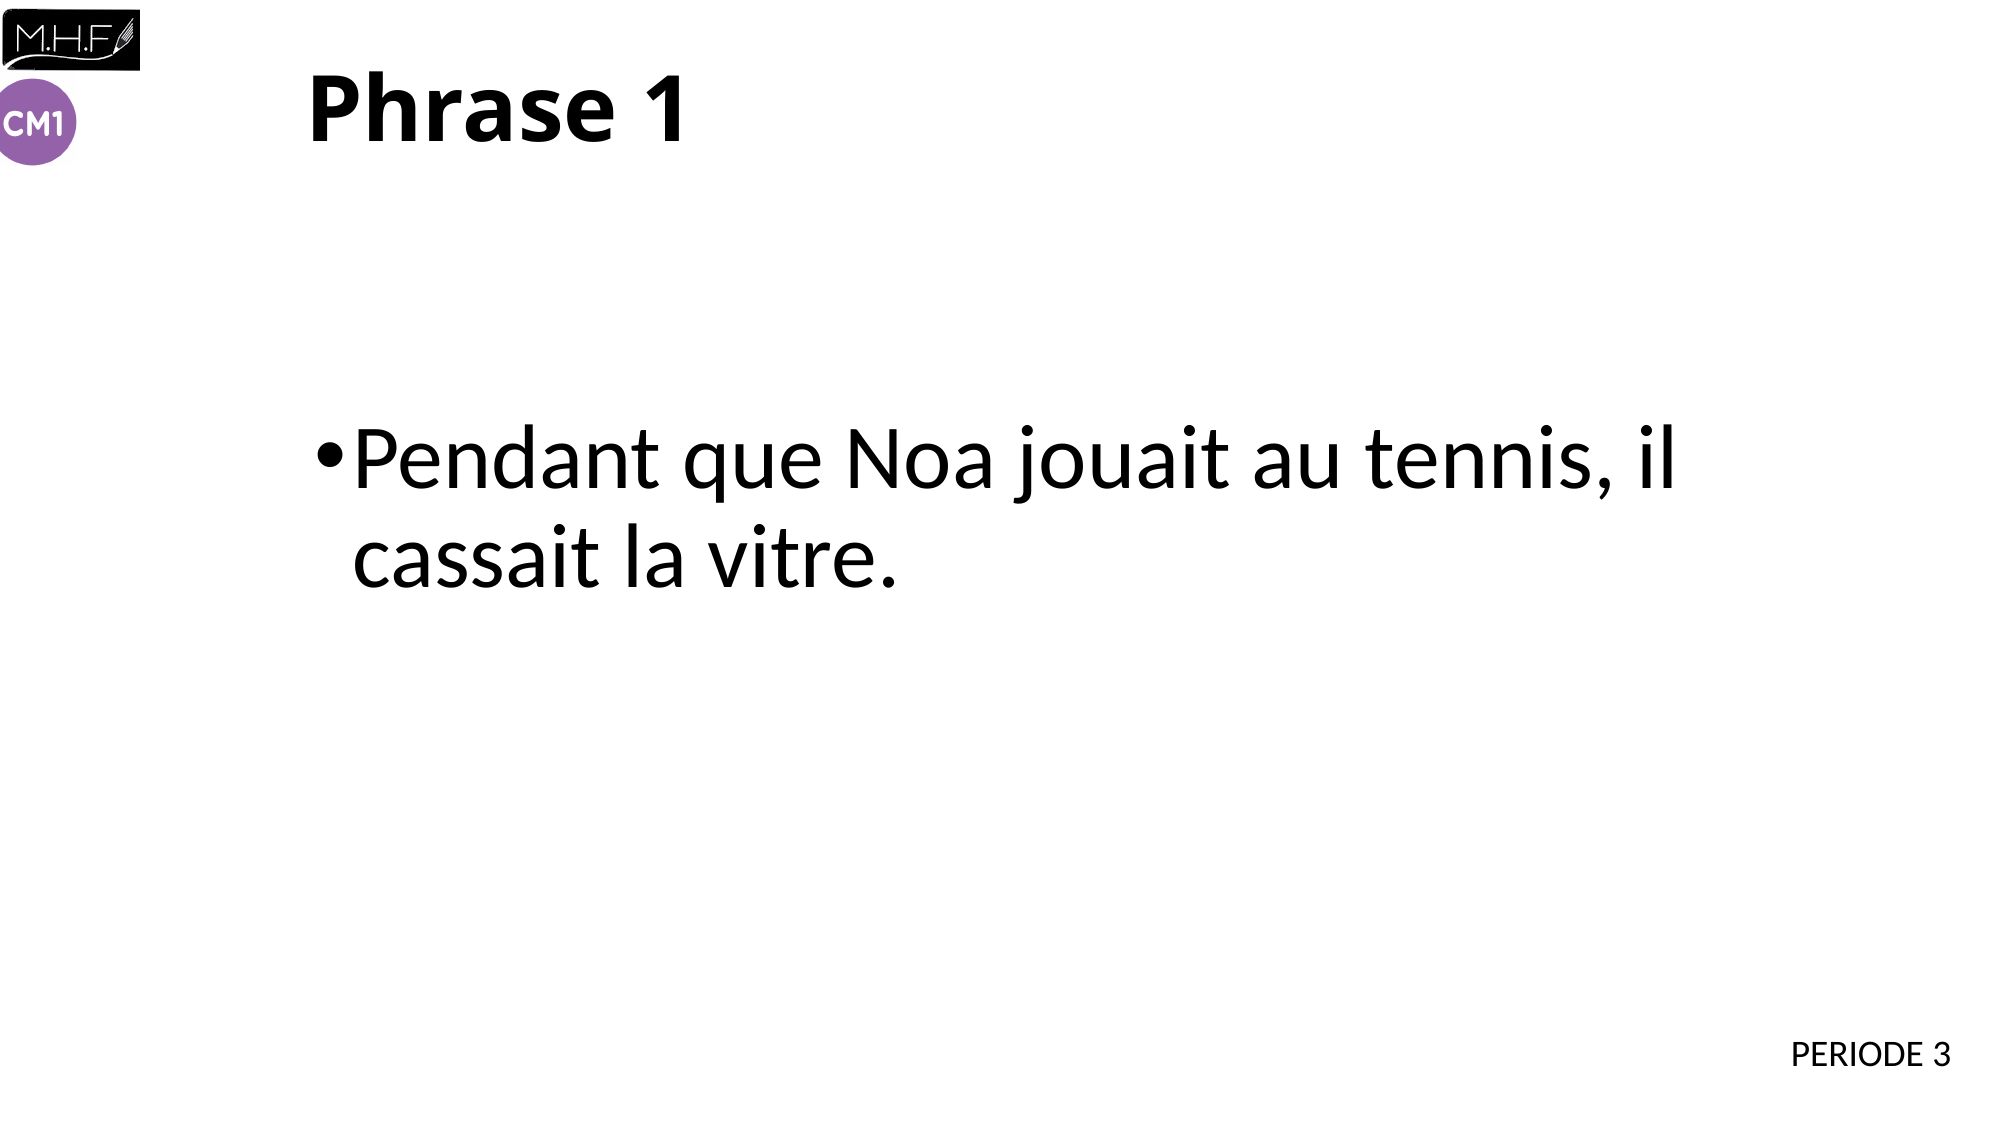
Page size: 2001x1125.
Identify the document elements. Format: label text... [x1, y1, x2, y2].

list Pendant que Noa jouait au tennis, il cassait la vitre. [299, 401, 1710, 857]
picture [0, 7, 140, 166]
text_box PERIODE 3 [1362, 1021, 1967, 1082]
title Phrase 1 [290, 3, 1837, 221]
